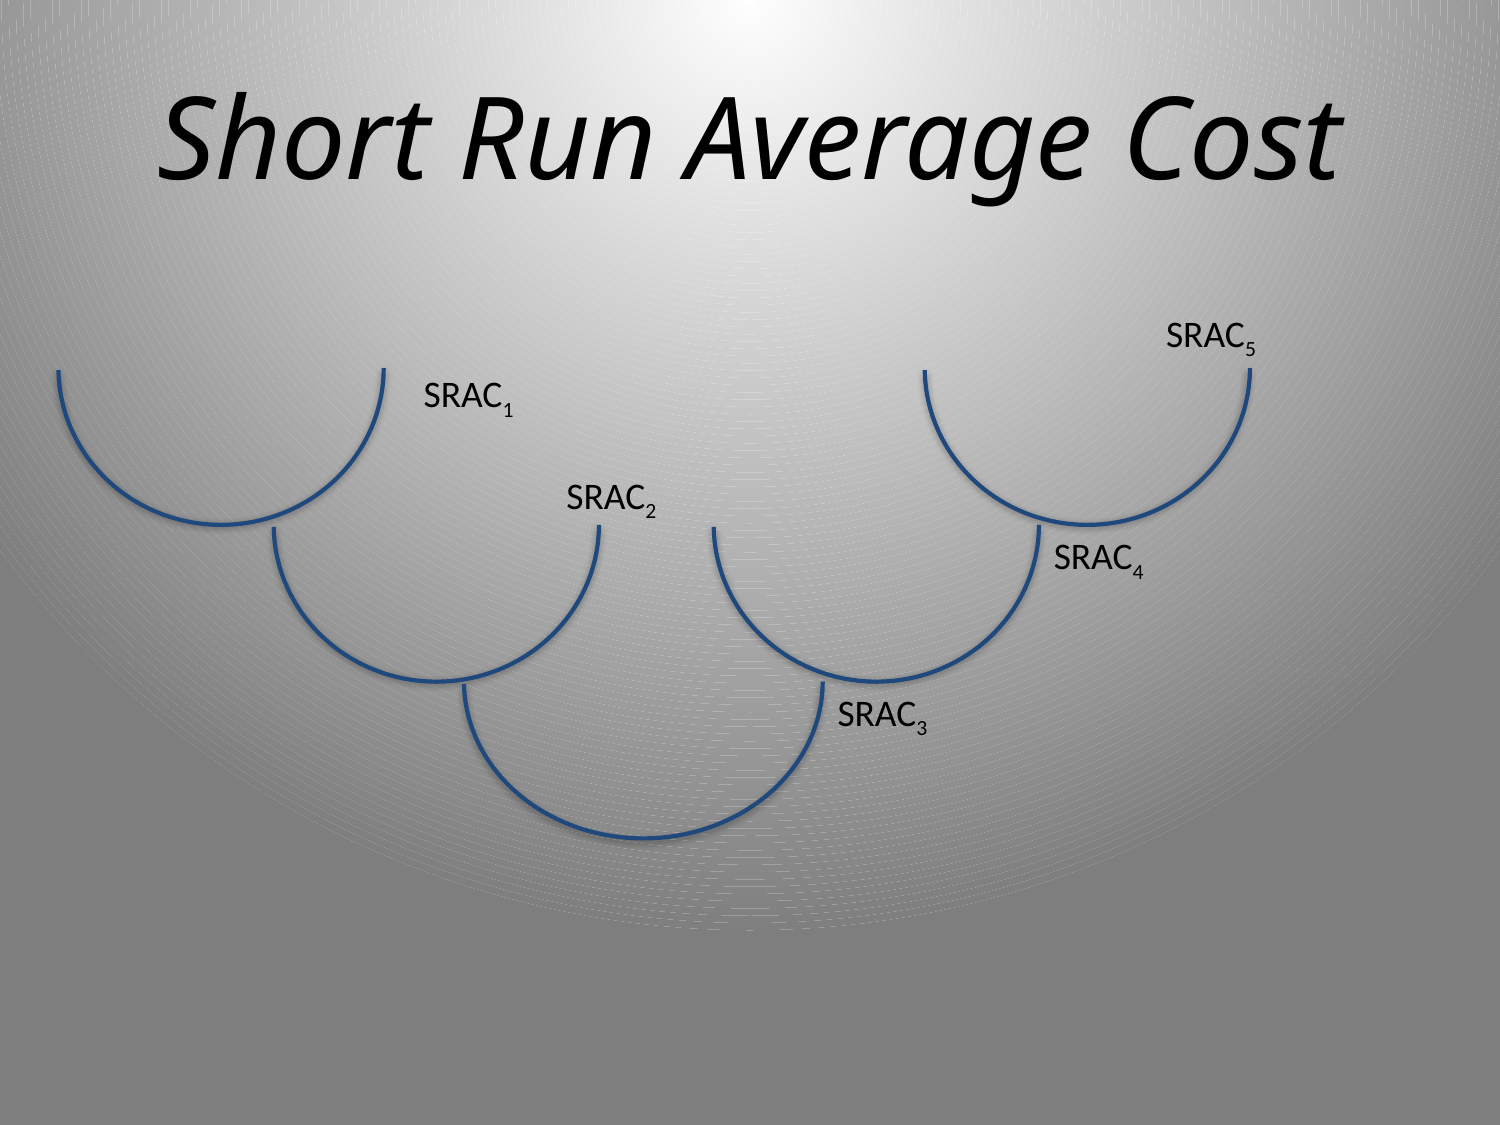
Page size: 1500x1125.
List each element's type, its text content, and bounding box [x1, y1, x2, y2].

text_box Short Run Average Cost [0, 57, 1500, 210]
text_box [922, 368, 1253, 524]
text_box [711, 524, 1038, 681]
text_box SRAC2 [551, 464, 749, 531]
text_box SRAC1 [408, 362, 606, 429]
text_box [56, 368, 386, 527]
text_box [271, 524, 601, 684]
text_box SRAC3 [822, 681, 1020, 748]
text_box SRAC4 [1038, 524, 1237, 591]
text_box SRAC5 [1151, 302, 1349, 369]
text_box [461, 681, 822, 841]
